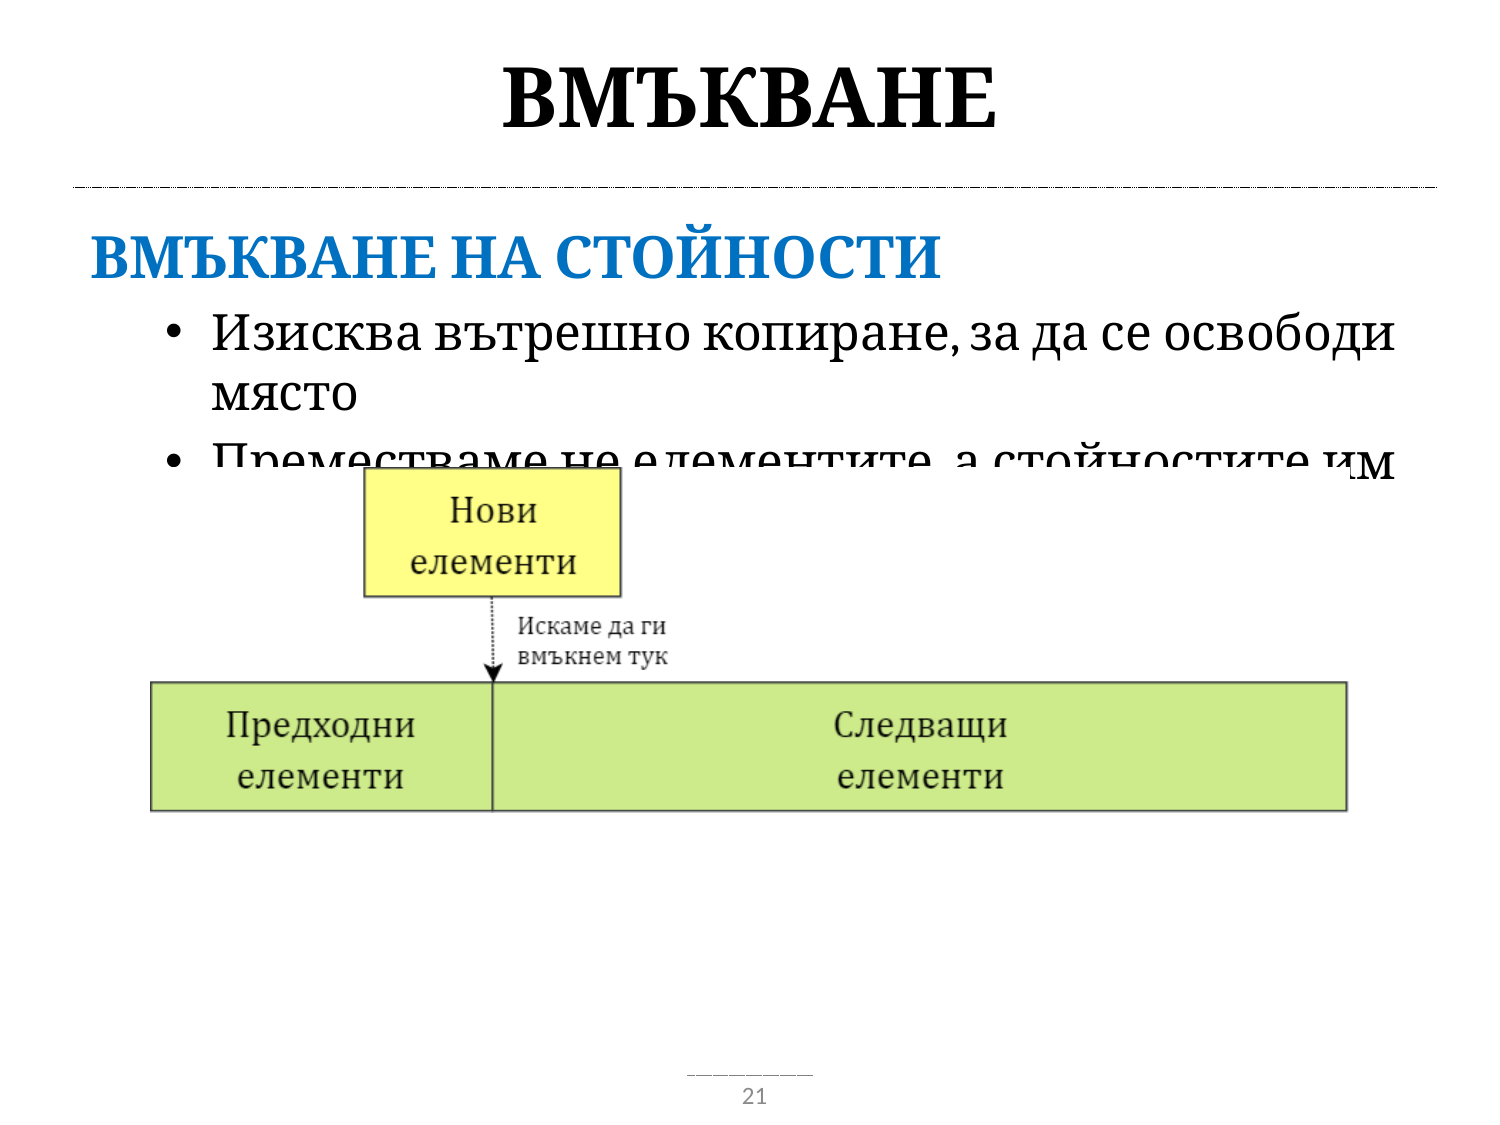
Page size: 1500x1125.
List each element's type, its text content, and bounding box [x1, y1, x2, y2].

picture [149, 467, 1351, 813]
title Вмъкване [0, 0, 1500, 188]
list Вмъкване на стойности Изисква вътрешно копиране, за да се освободи място Преместваме не елементите, а стойностите им [75, 212, 1450, 1063]
slide_number 21 [579, 1065, 930, 1125]
